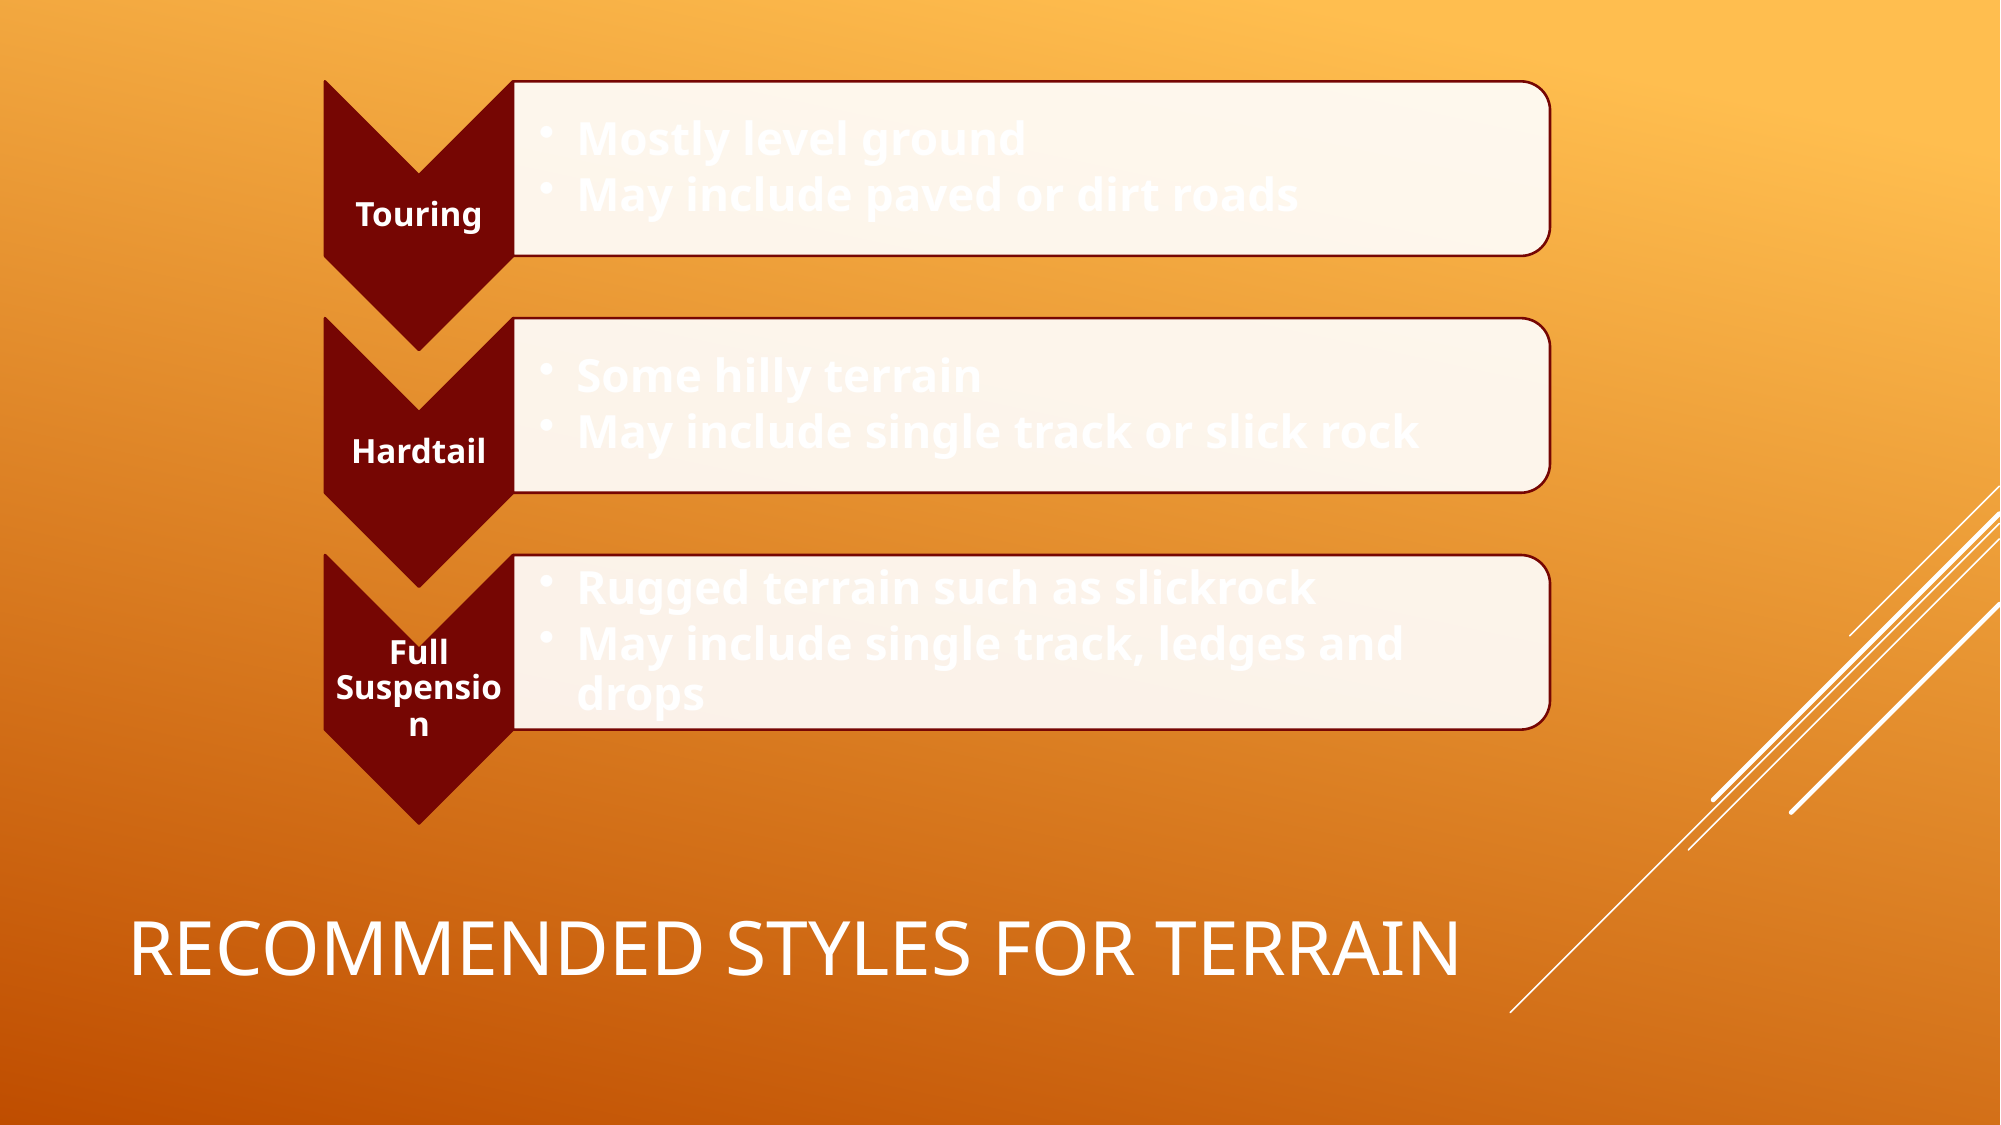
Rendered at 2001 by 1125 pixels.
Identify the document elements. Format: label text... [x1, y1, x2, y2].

title Recommended styles for terrain [112, 821, 1513, 1069]
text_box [324, 80, 1551, 824]
